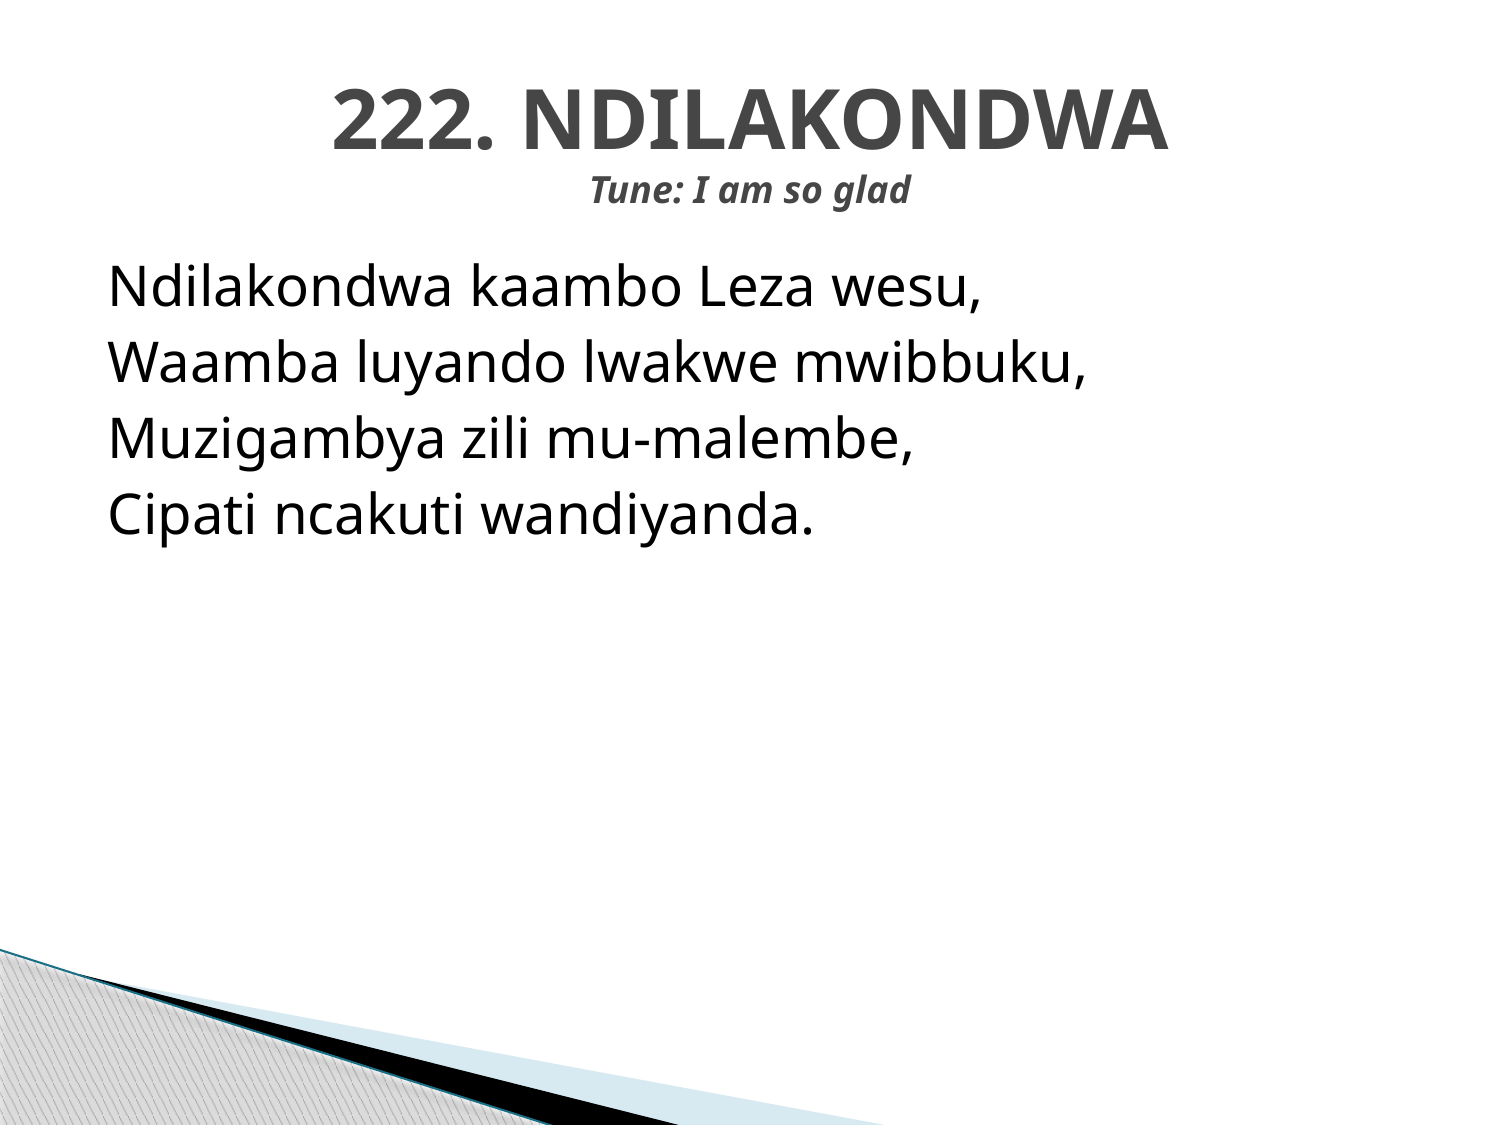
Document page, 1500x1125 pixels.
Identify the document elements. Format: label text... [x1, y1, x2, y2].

list Ndilakondwa kaambo Leza wesu, Waamba luyando lwakwe mwibbuku, Muzigambya zili mu-malembe, Cipati ncakuti wandiyanda. [75, 243, 1425, 986]
title 222. NDILAKONDWA Tune: I am so glad [75, 45, 1425, 233]
